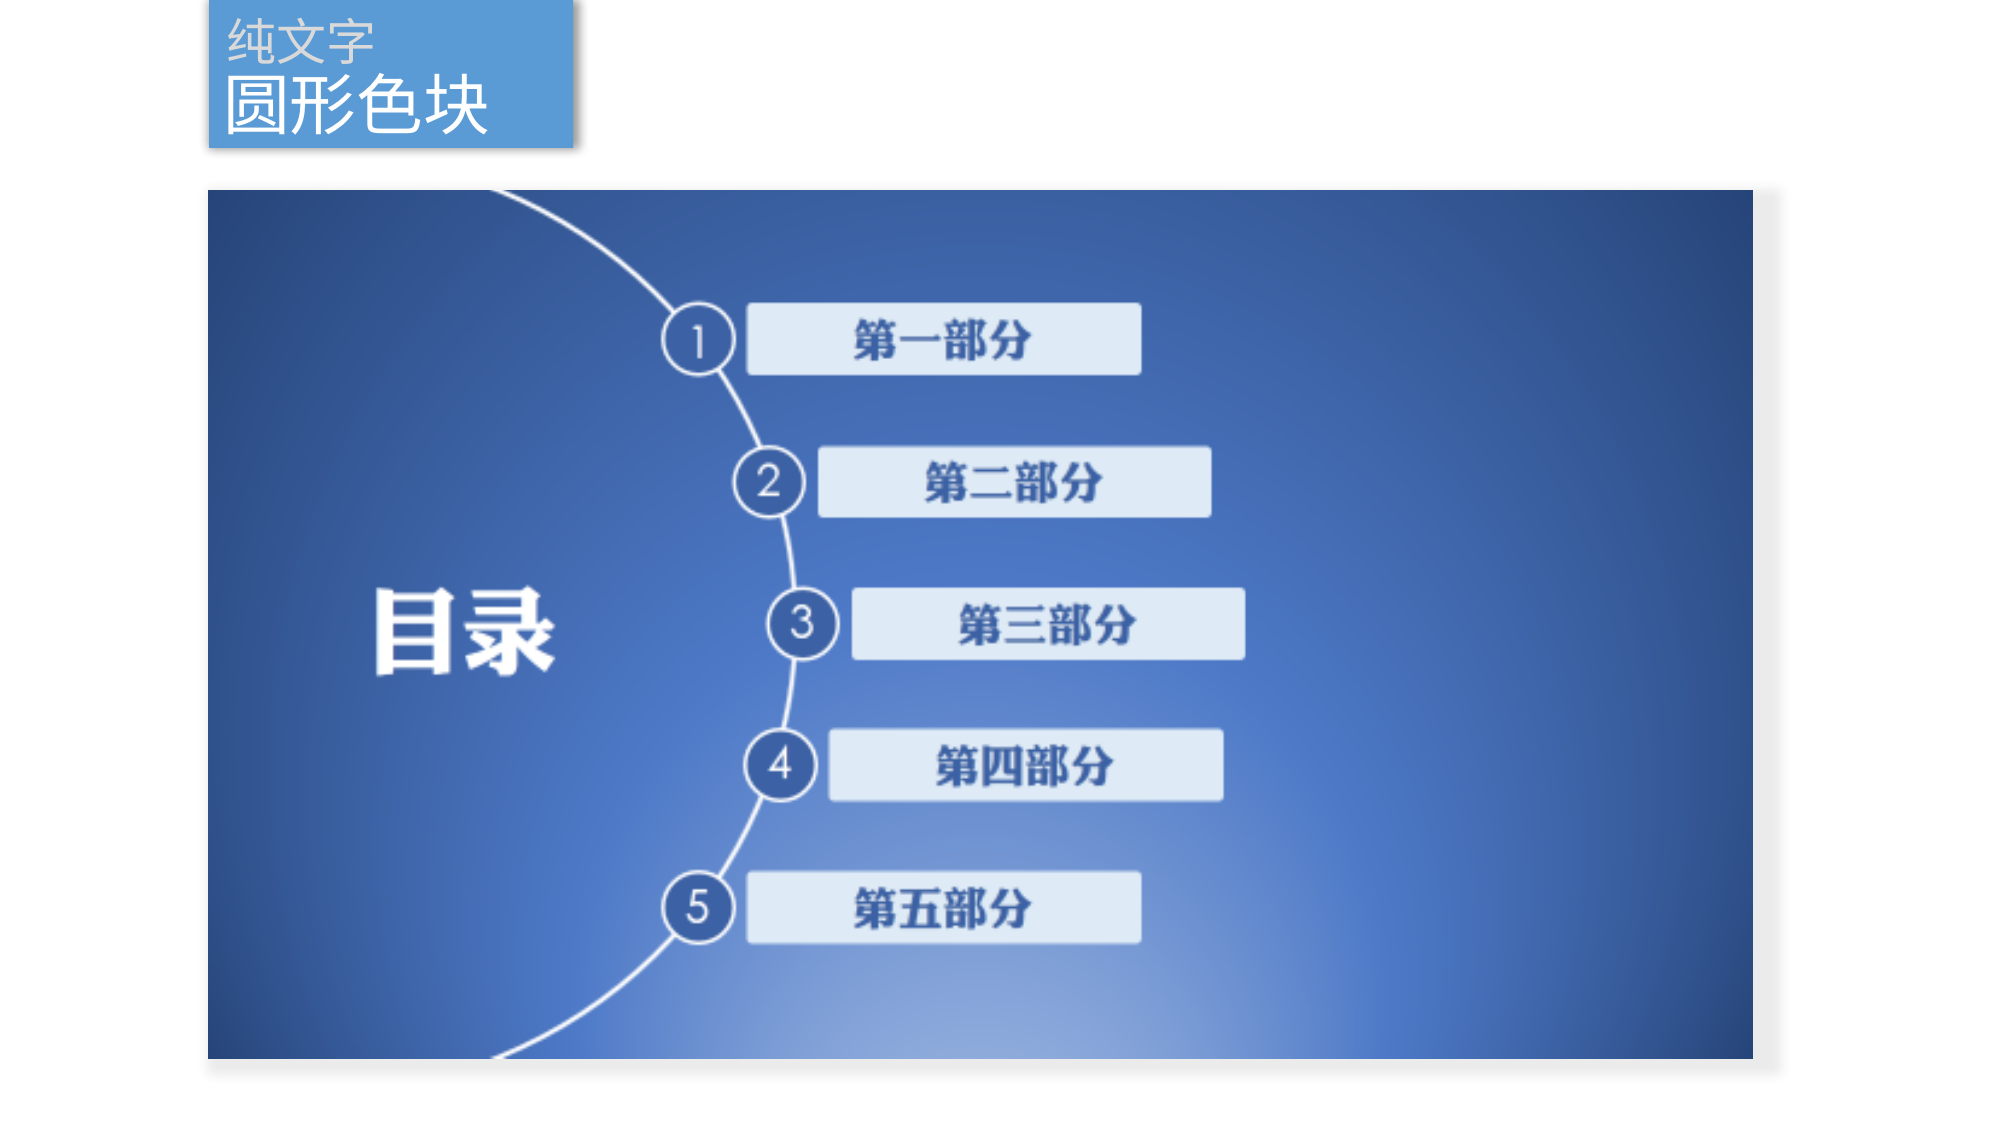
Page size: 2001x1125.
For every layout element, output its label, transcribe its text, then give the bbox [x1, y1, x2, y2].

picture [208, 190, 1753, 1059]
text_box 圆形色块 [208, 55, 506, 150]
text_box [208, 0, 574, 149]
text_box 纯文字 [211, 2, 392, 78]
